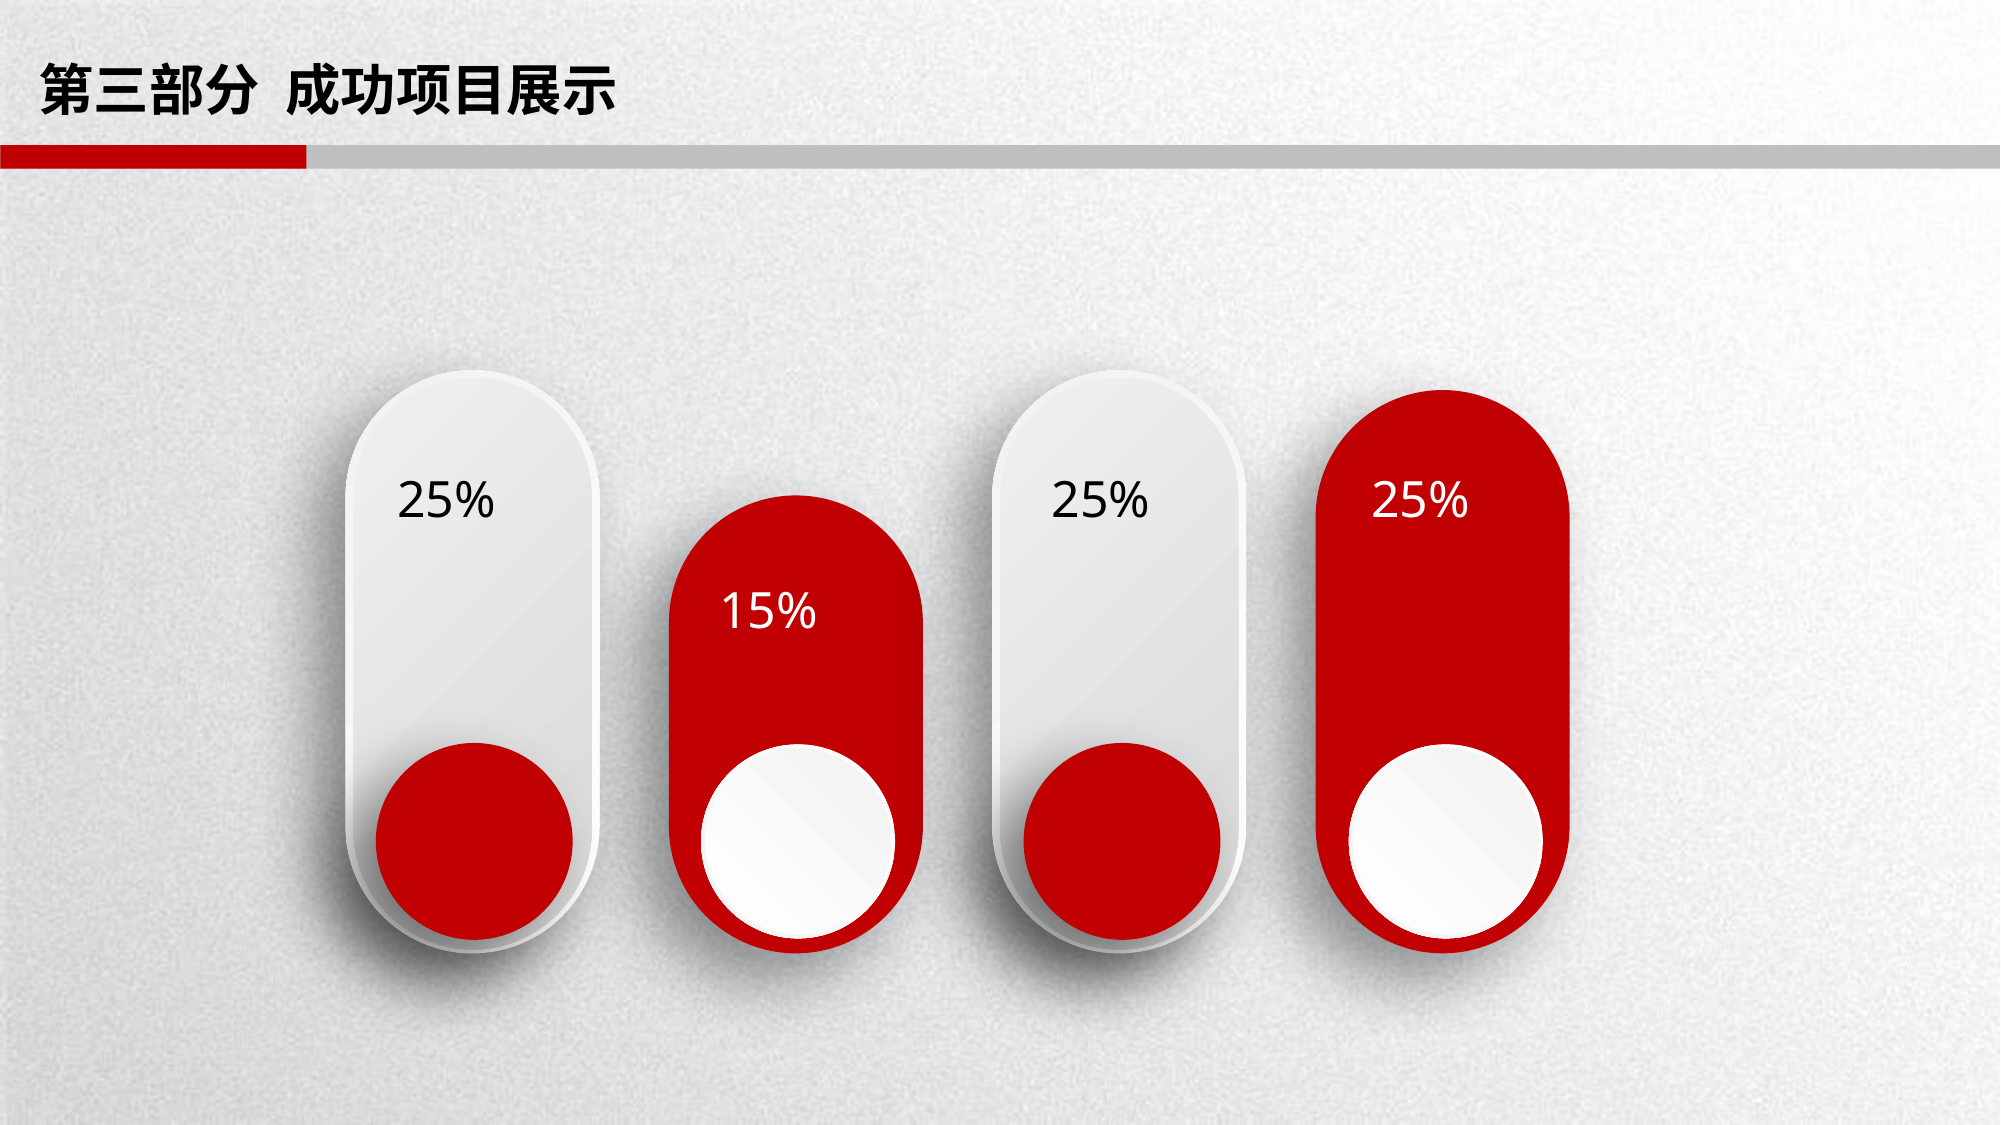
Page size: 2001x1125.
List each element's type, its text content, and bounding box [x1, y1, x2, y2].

text_box [668, 495, 917, 904]
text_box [1348, 744, 1544, 939]
text_box 25% [1356, 459, 1485, 535]
text_box [753, 946, 839, 954]
text_box [1315, 390, 1570, 906]
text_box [700, 744, 896, 939]
text_box [1400, 946, 1486, 954]
text_box 15% [704, 571, 833, 646]
picture [0, 0, 2001, 1125]
title 第三部分 成功项目展示 [23, 47, 1824, 124]
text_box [345, 369, 600, 954]
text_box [991, 369, 1247, 954]
